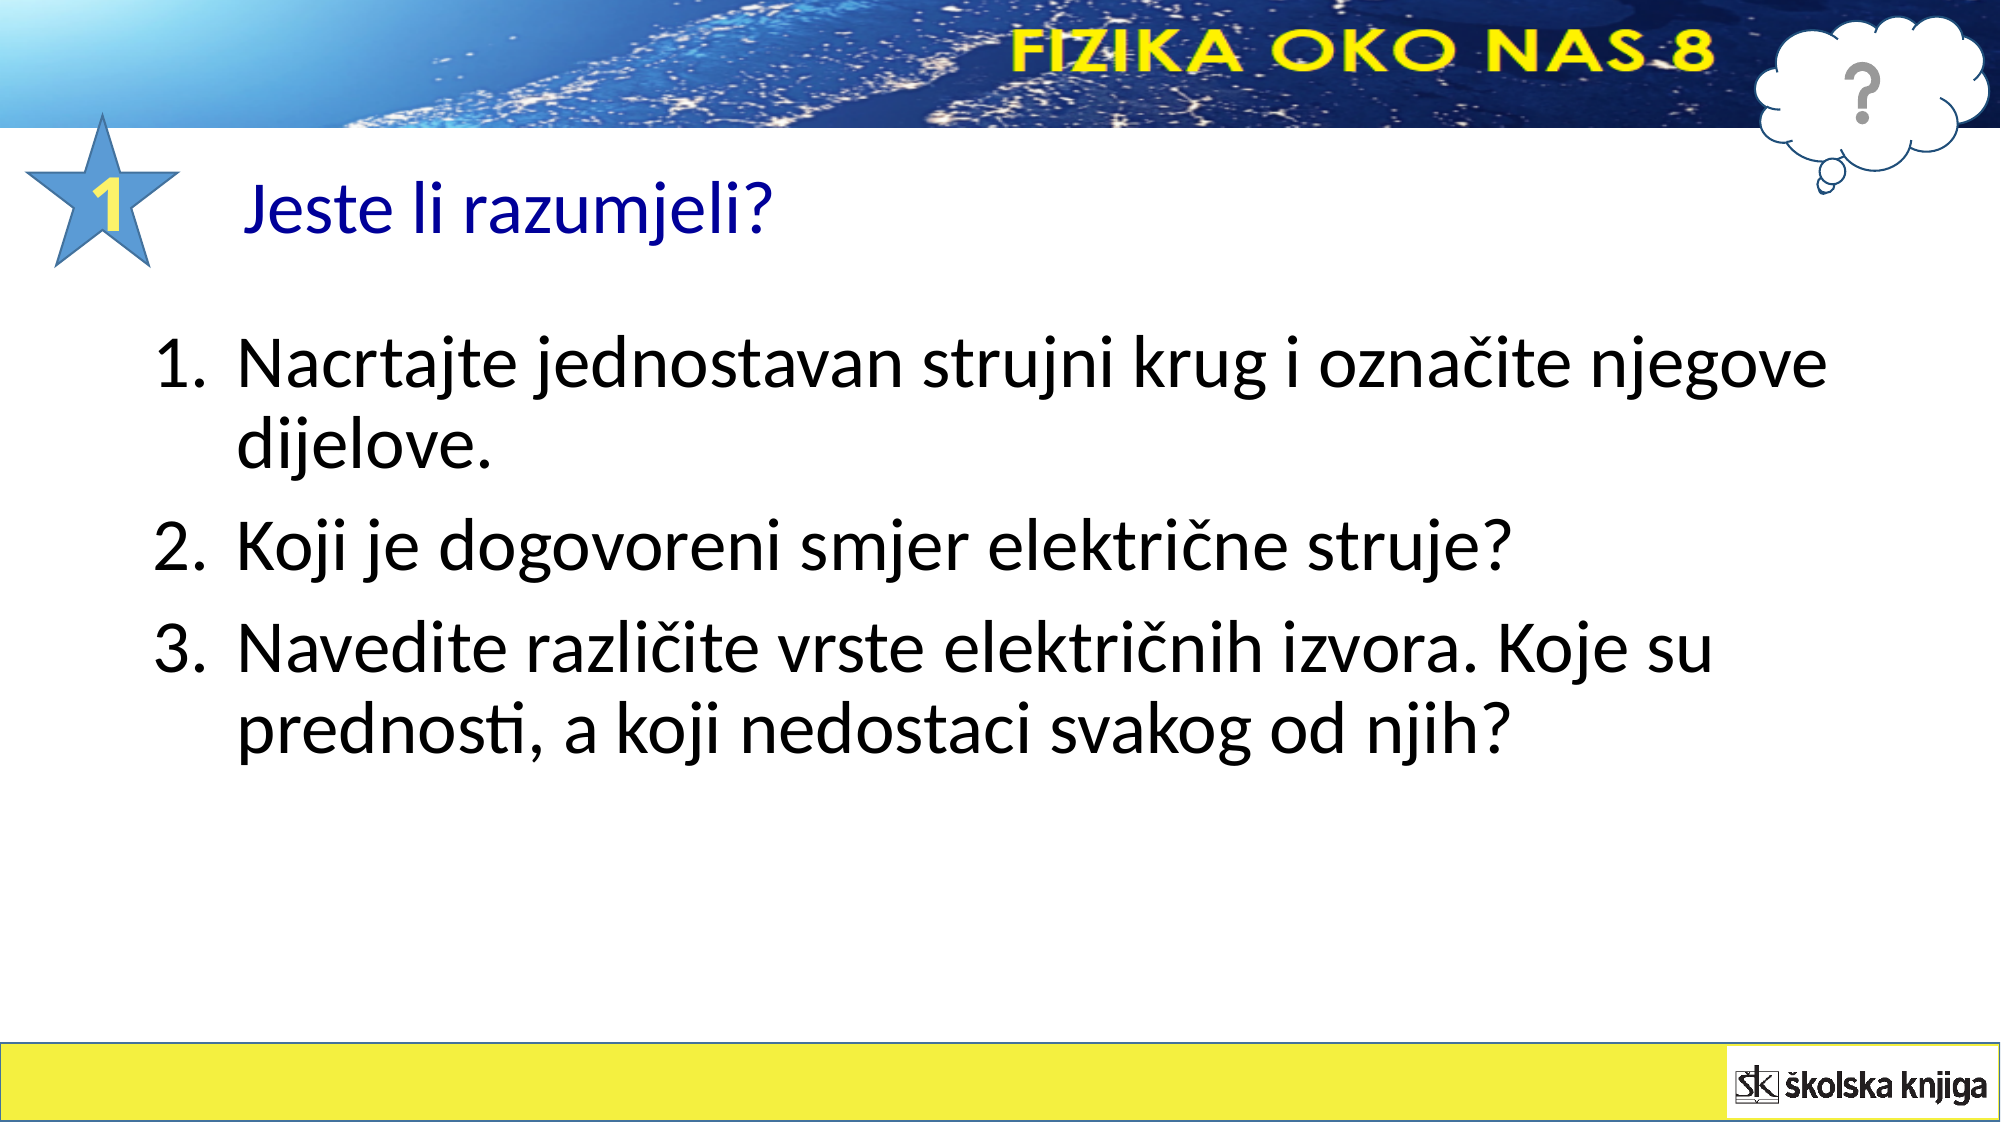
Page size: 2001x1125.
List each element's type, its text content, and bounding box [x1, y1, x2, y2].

text_box 1 [24, 111, 181, 269]
list Nacrtajte jednostavan strujni krug i označite njegove dijelove. Koji je dogovoreni smjer električne struje? Navedite različite vrste električnih izvora. Koje su prednosti, a koji nedostaci svakog od njih? [137, 315, 1874, 835]
text_box [1753, 15, 1991, 131]
picture [1727, 1046, 1998, 1118]
text_box Jeste li razumjeli? [228, 131, 2000, 286]
picture [0, 0, 2000, 128]
text_box [1808, 50, 1917, 131]
